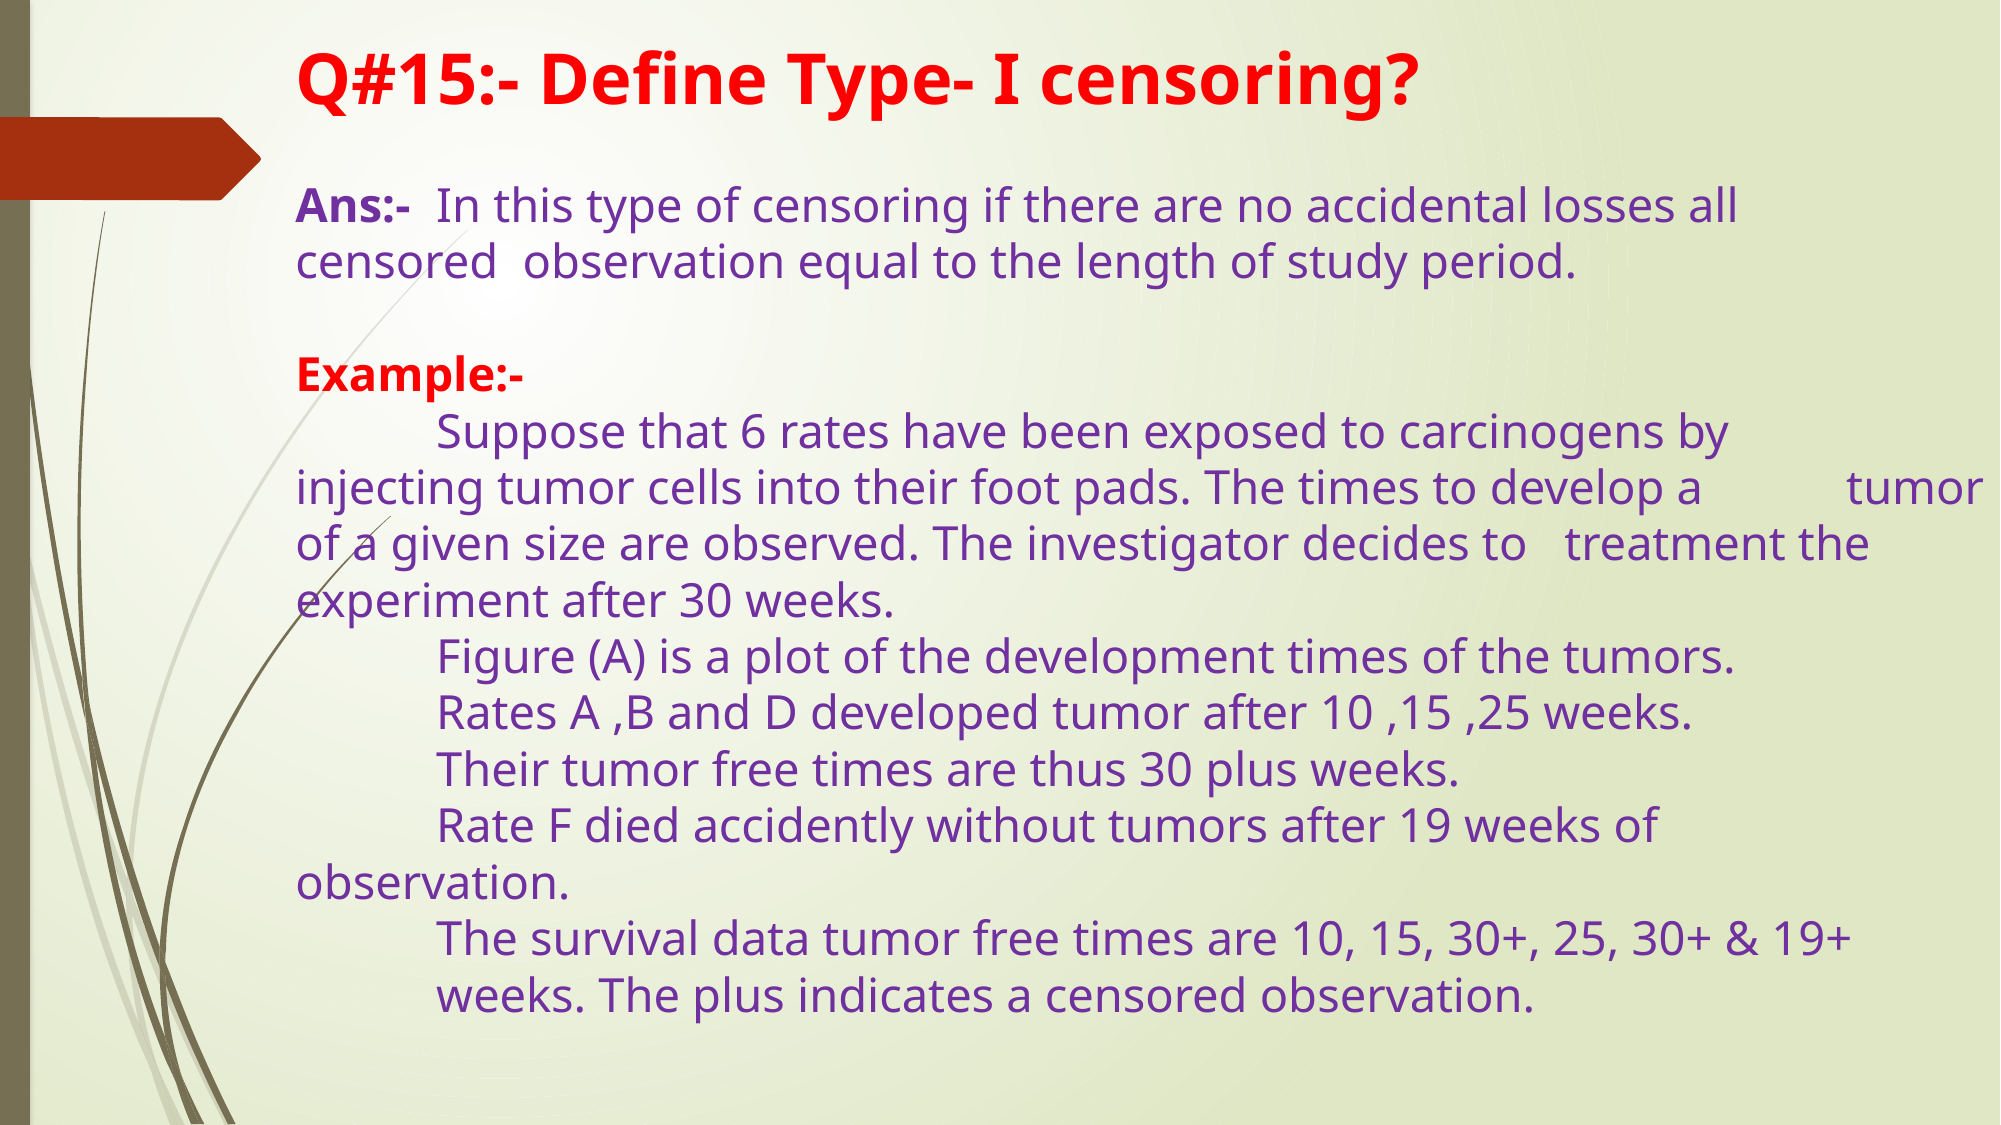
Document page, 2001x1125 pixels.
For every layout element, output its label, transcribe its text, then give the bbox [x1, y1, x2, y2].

title Q#15:- Define Type- I censoring? Ans:- In this type of censoring if there are no accidental losses all censored observation equal to the length of study period. Example:- Suppose that 6 rates have been exposed to carcinogens by injecting tumor cells into their foot pads. The times to develop a tumor of a given size are observed. The investigator decides to treatment the experiment after 30 weeks. Figure (A) is a plot of the development times of the tumors. Rates A ,B and D developed tumor after 10 ,15 ,25 weeks. Their tumor free times are thus 30 plus weeks. Rate F died accidently without tumors after 19 weeks of observation. The survival data tumor free times are 10, 15, 30+, 25, 30+ & 19+ weeks. The plus indicates a censored observation. [280, 27, 2000, 1125]
